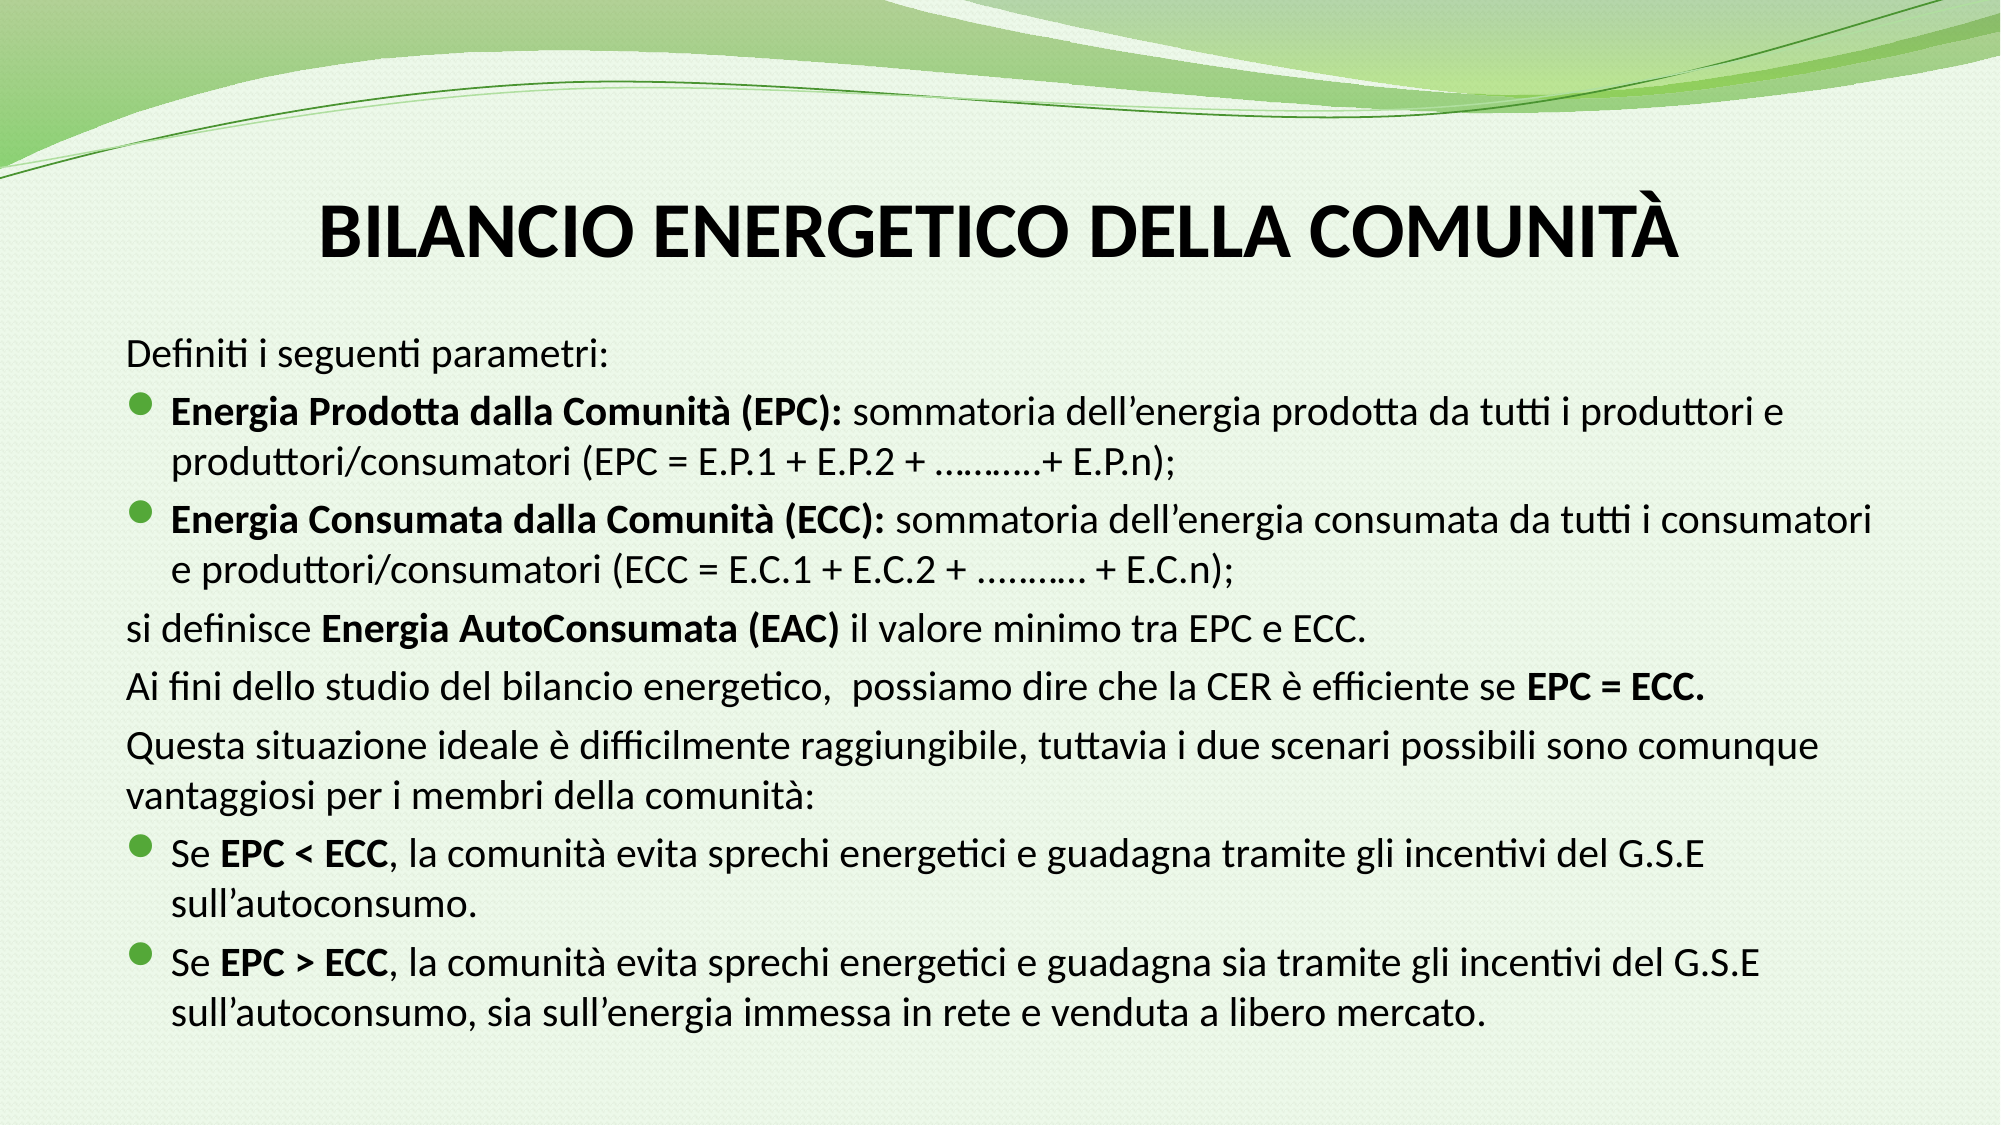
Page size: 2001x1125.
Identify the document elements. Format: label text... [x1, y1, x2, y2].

title BILANCIO ENERGETICO DELLA COMUNITÀ [0, 115, 2000, 274]
list Definiti i seguenti parametri: Energia Prodotta dalla Comunità (EPC): sommatoria dell’energia prodotta da tutti i produttori e produttori/consumatori (EPC = E.P.1 + E.P.2 + ………..+ E.P.n); Energia Consumata dalla Comunità (ECC): sommatoria dell’energia consumata da tutti i consumatori e produttori/consumatori (ECC = E.C.1 + E.C.2 + .....…… + E.C.n); si definisce Energia AutoConsumata (EAC) il valore minimo tra EPC e ECC. Ai fini dello studio del bilancio energetico, possiamo dire che la CER è efficiente se EPC = ECC. Questa situazione ideale è difficilmente raggiungibile, tuttavia i due scenari possibili sono comunque vantaggiosi per i membri della comunità: Se EPC < ECC, la comunità evita sprechi energetici e guadagna tramite gli incentivi del G.S.E sull’autoconsumo. Se EPC > ECC, la comunità evita sprechi energetici e guadagna sia tramite gli incentivi del G.S.E sull’autoconsumo, sia sull’energia immessa in rete e venduta a libero mercato. [111, 317, 1900, 1053]
